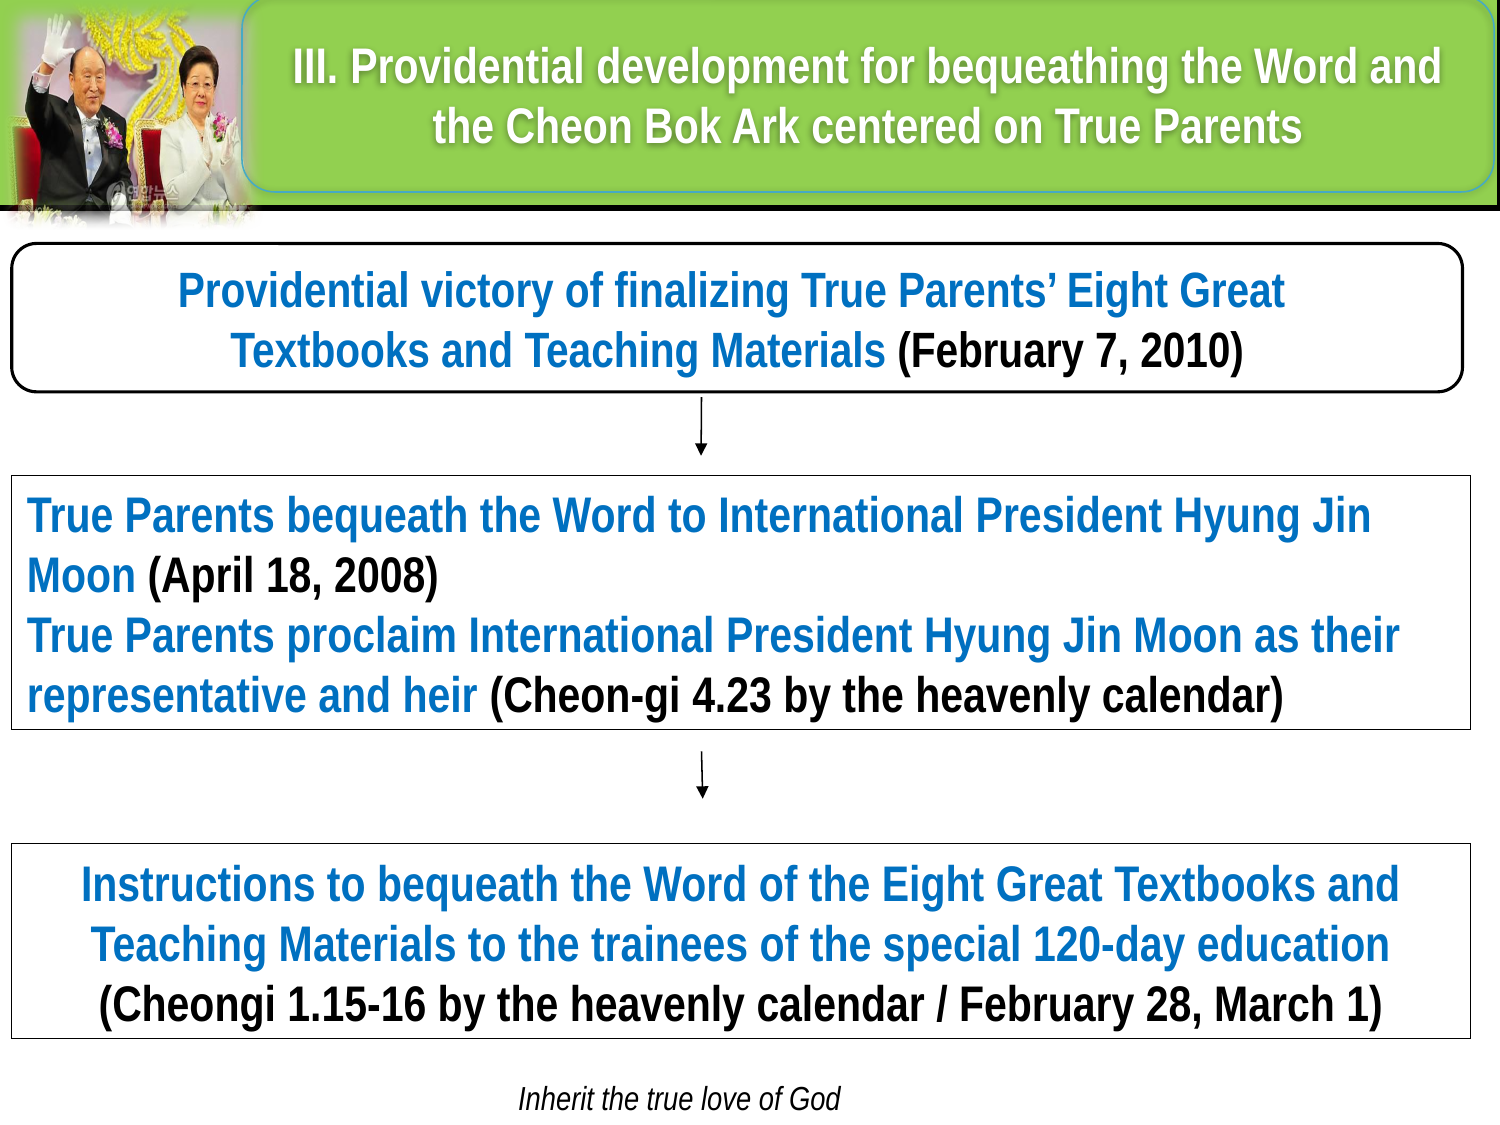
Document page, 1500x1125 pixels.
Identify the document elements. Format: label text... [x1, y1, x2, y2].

text_box Inherit the true love of God [503, 1069, 857, 1125]
text_box [270, 0, 1500, 210]
picture [0, 0, 266, 233]
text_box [11, 243, 1471, 1040]
text_box III. Providential development for bequeathing the Word and the Cheon Bok Ark centered on True Parents [267, 0, 1495, 193]
